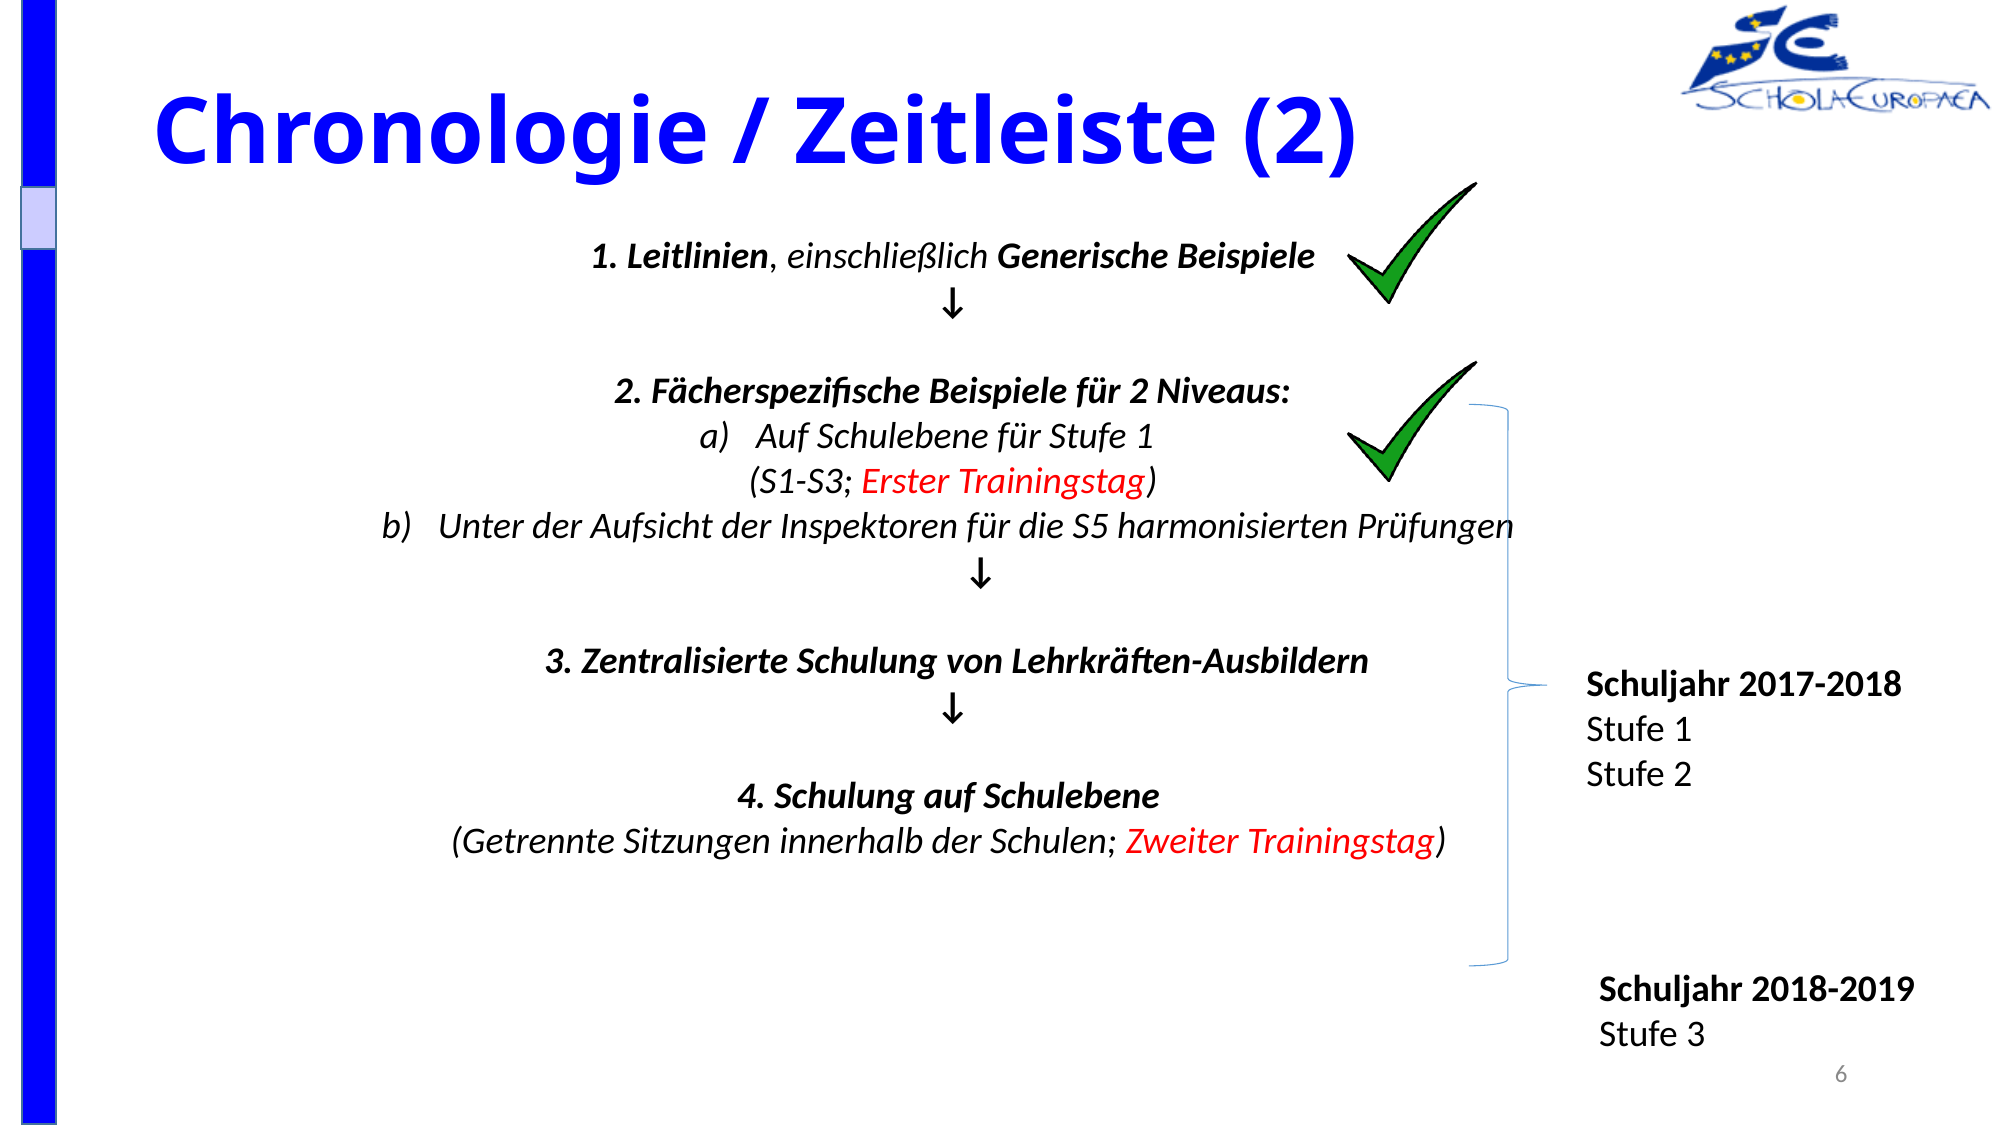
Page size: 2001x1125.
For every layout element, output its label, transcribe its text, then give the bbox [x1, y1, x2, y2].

text_box [21, 250, 57, 1125]
text_box [1468, 404, 1548, 967]
text_box [20, 186, 57, 250]
slide_number 6 [1412, 1042, 1863, 1103]
text_box [21, 0, 57, 186]
picture [1346, 181, 1478, 304]
text_box Schuljahr 2017-2018 Stufe 1 Stufe 2 [1571, 652, 1918, 802]
text_box 1. Leitlinien, einschließlich Generische Beispiele ↓ 2. Fächerspezifische Beispiele für 2 Niveaus: Auf Schulebene für Stufe 1 (S1-S3; Erster Trainingstag) Unter der Aufsicht der Inspektoren für die S5 harmonisierten Prüfungen ↓ 3. Zentralisierte Schulung von Lehrkräften-Ausbildern ↓ 4. Schulung auf Schulebene (Getrennte Sitzungen innerhalb der Schulen; Zweiter Trainingstag) [358, 243, 1548, 869]
text_box Schuljahr 2018-2019 Stufe 3 [1584, 956, 1931, 1061]
title Chronologie / Zeitleiste (2) [137, 24, 1863, 243]
picture [1346, 360, 1478, 482]
picture [1679, 3, 1993, 115]
